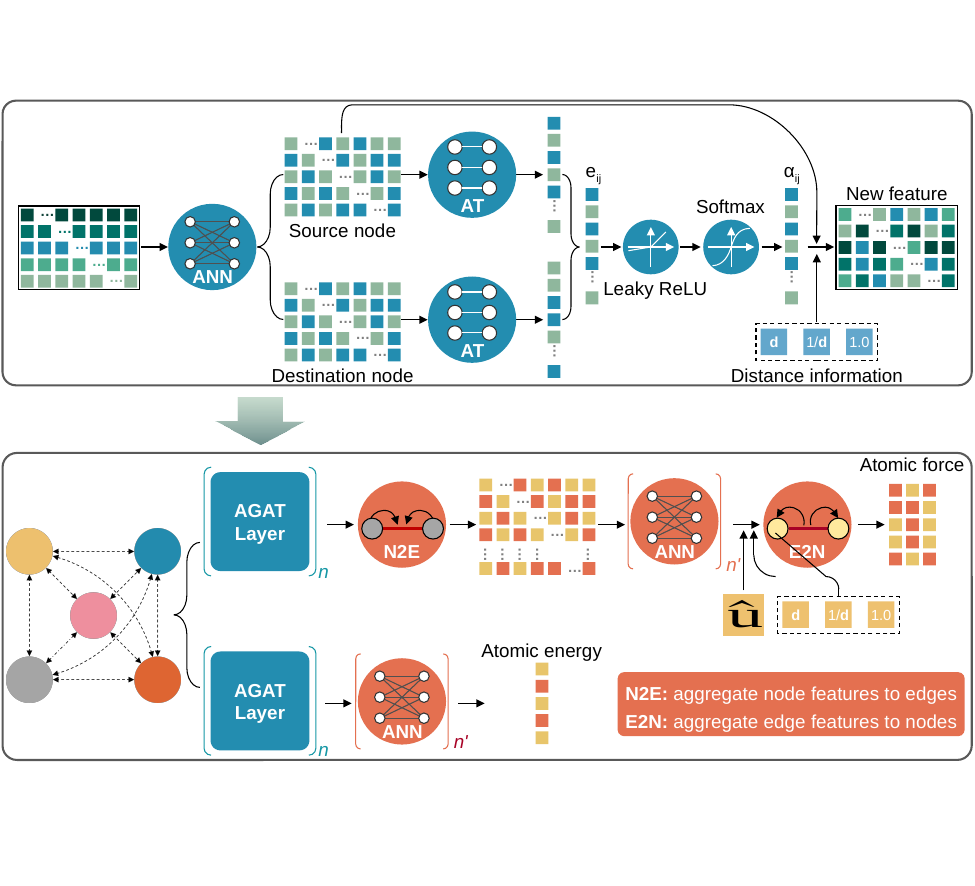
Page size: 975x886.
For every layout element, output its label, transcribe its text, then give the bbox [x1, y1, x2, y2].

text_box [731, 237, 848, 255]
text_box eij [570, 151, 617, 192]
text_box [703, 219, 759, 275]
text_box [357, 481, 447, 568]
text_box [1, 99, 973, 387]
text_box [355, 653, 471, 753]
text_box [531, 237, 648, 255]
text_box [427, 131, 517, 218]
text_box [427, 276, 517, 363]
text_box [284, 133, 401, 217]
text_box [501, 696, 583, 710]
text_box [214, 396, 305, 446]
text_box Destination node [256, 387, 429, 394]
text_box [517, 166, 611, 184]
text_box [284, 278, 401, 362]
picture [6, 528, 181, 703]
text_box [622, 219, 679, 275]
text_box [763, 481, 852, 568]
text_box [777, 596, 900, 634]
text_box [479, 474, 600, 575]
text_box αij [769, 151, 815, 192]
text_box Distance information [715, 387, 918, 394]
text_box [628, 473, 745, 576]
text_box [18, 204, 140, 290]
text_box Leaky ReLU [588, 269, 722, 307]
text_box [204, 646, 329, 761]
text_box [204, 467, 329, 583]
text_box Softmax [681, 187, 780, 225]
text_box Atomic force [845, 445, 975, 483]
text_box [517, 311, 611, 329]
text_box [168, 203, 257, 291]
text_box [755, 323, 878, 361]
text_box [1, 451, 973, 762]
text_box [835, 203, 958, 290]
